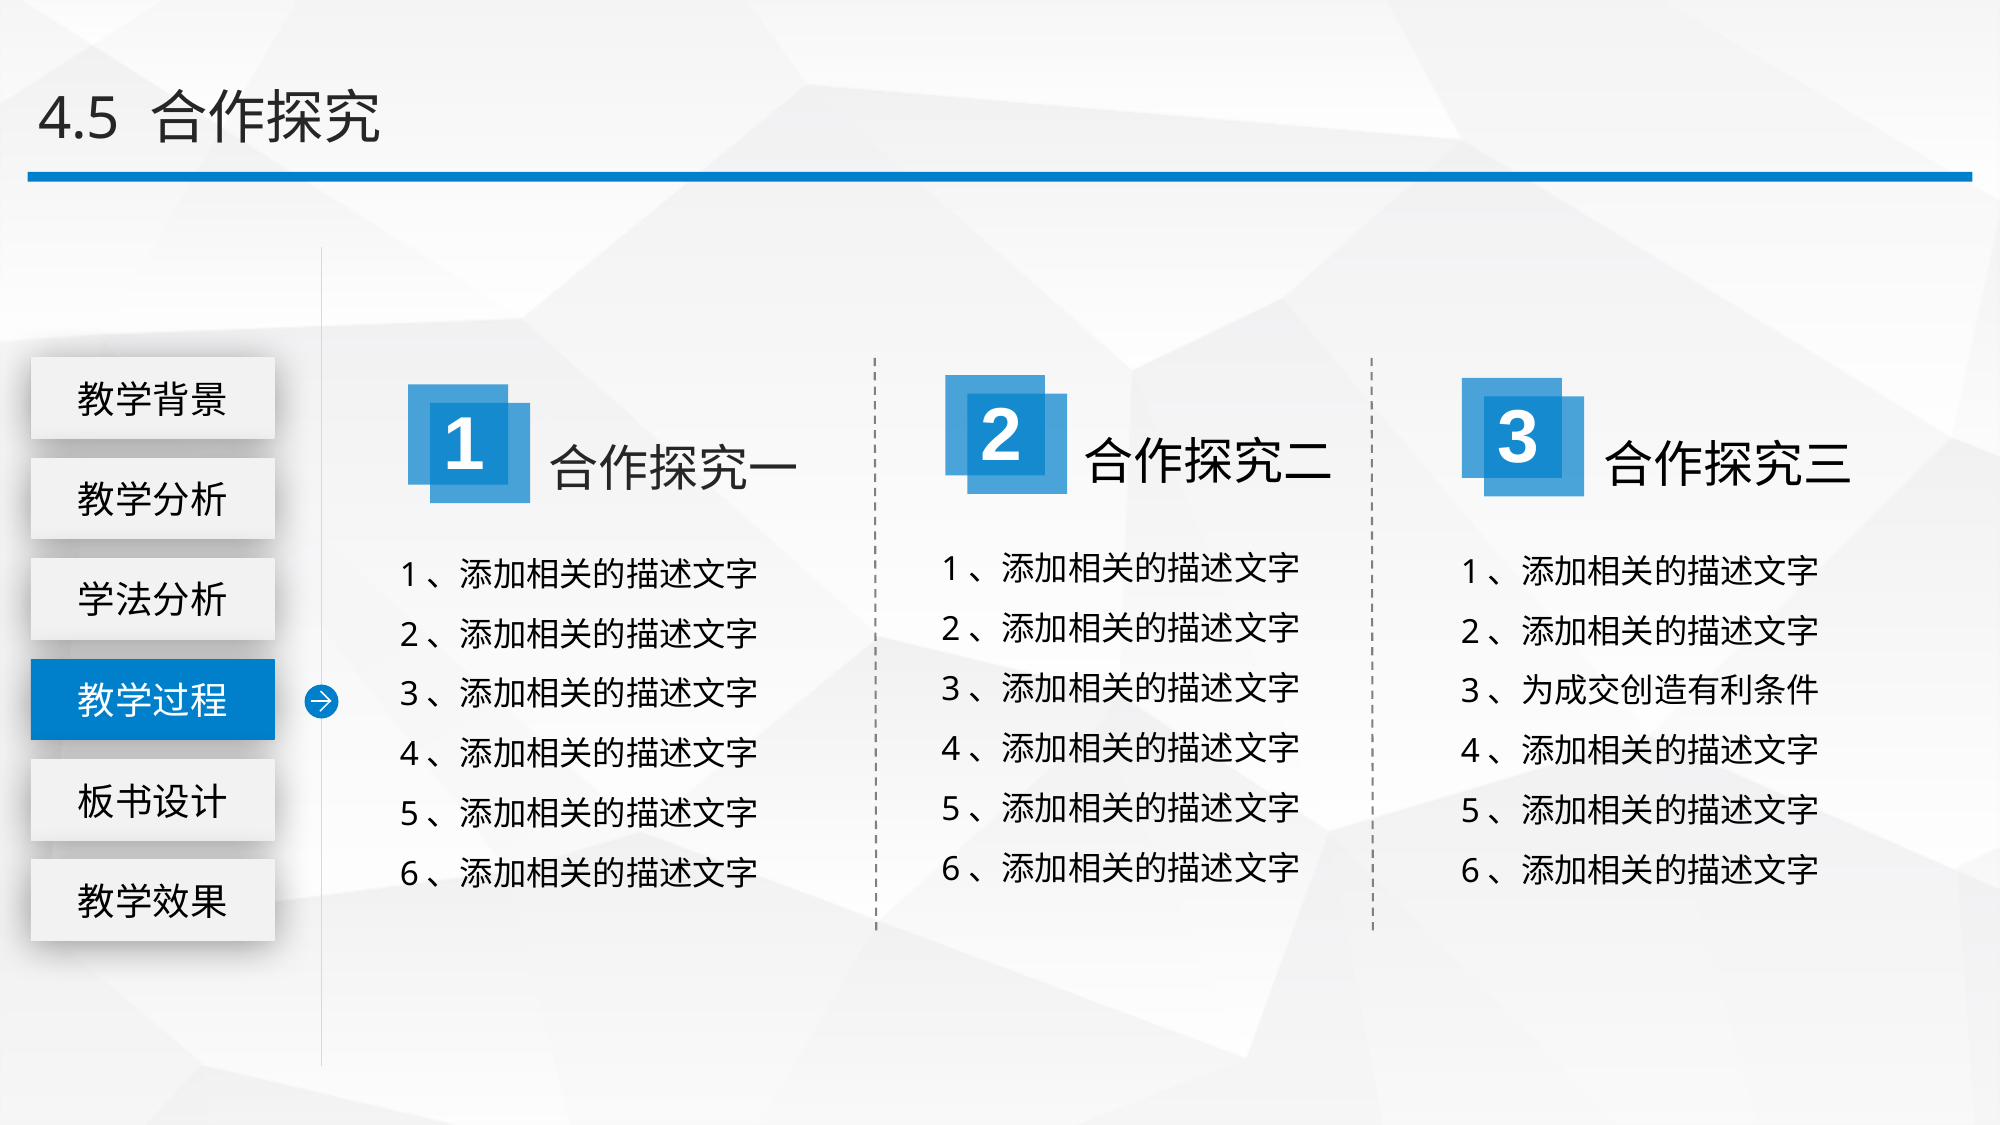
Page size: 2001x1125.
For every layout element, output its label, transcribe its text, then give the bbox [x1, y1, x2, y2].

text_box 教学过程 [30, 659, 275, 740]
text_box 4.5 合作探究 [23, 73, 794, 158]
picture [0, 0, 2000, 1125]
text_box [945, 375, 1068, 494]
text_box 合作探究一 [533, 429, 853, 505]
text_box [407, 384, 531, 504]
text_box 合作探究三 [1589, 424, 1989, 500]
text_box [304, 684, 339, 719]
text_box 板书设计 [30, 759, 275, 841]
text_box 1、添加相关的描述文字 2、添加相关的描述文字 3、添加相关的描述文字 4、添加相关的描述文字 5、添加相关的描述文字 6、添加相关的描述文字 [385, 525, 810, 900]
text_box 1、添加相关的描述文字 2、添加相关的描述文字 3、为成交创造有利条件 4、添加相关的描述文字 5、添加相关的描述文字 6、添加相关的描述文字 [1446, 522, 1891, 957]
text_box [1461, 377, 1585, 497]
text_box 教学背景 [30, 357, 275, 439]
text_box 合作探究二 [1068, 421, 1371, 497]
text_box 教学效果 [30, 859, 275, 941]
text_box 1、添加相关的描述文字 2、添加相关的描述文字 3、添加相关的描述文字 4、添加相关的描述文字 5、添加相关的描述文字 6、添加相关的描述文字 [926, 520, 1419, 955]
text_box 学法分析 [30, 558, 275, 640]
text_box 教学分析 [30, 458, 275, 539]
text_box [26, 171, 1973, 183]
